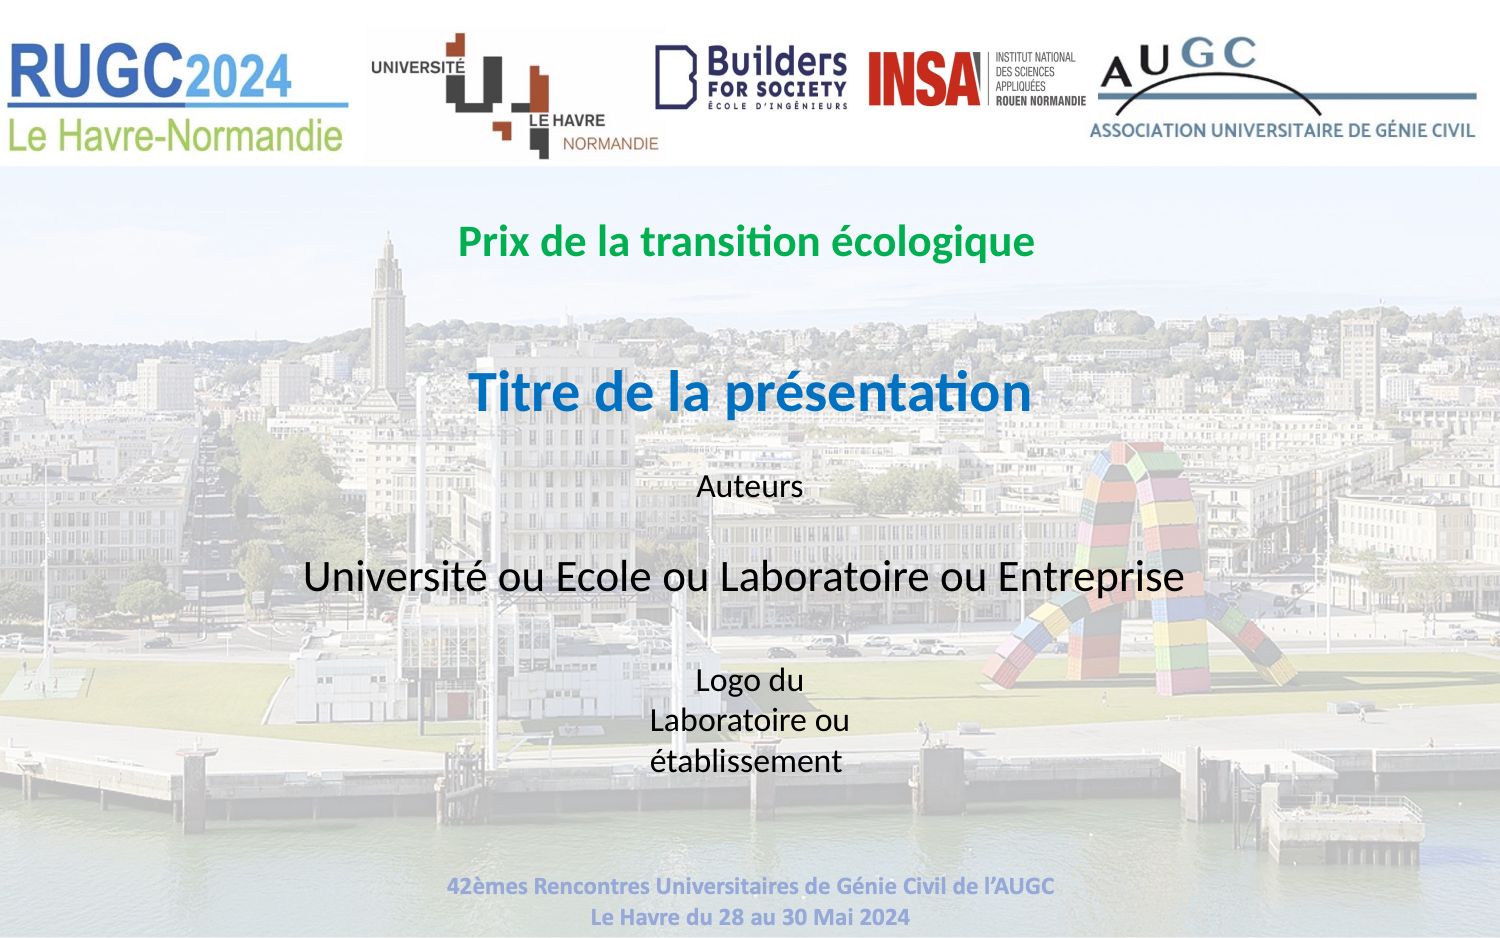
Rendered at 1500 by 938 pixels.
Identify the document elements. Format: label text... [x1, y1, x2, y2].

text_box Prix de la transition écologique [443, 204, 1053, 273]
text_box Logo du Laboratoire ou établissement [621, 649, 878, 787]
text_box Titre de la présentation [415, 345, 1086, 431]
text_box Auteurs [681, 455, 819, 512]
picture [0, 0, 1500, 938]
text_box Université ou Ecole ou Laboratoire ou Entreprise [288, 538, 1212, 608]
